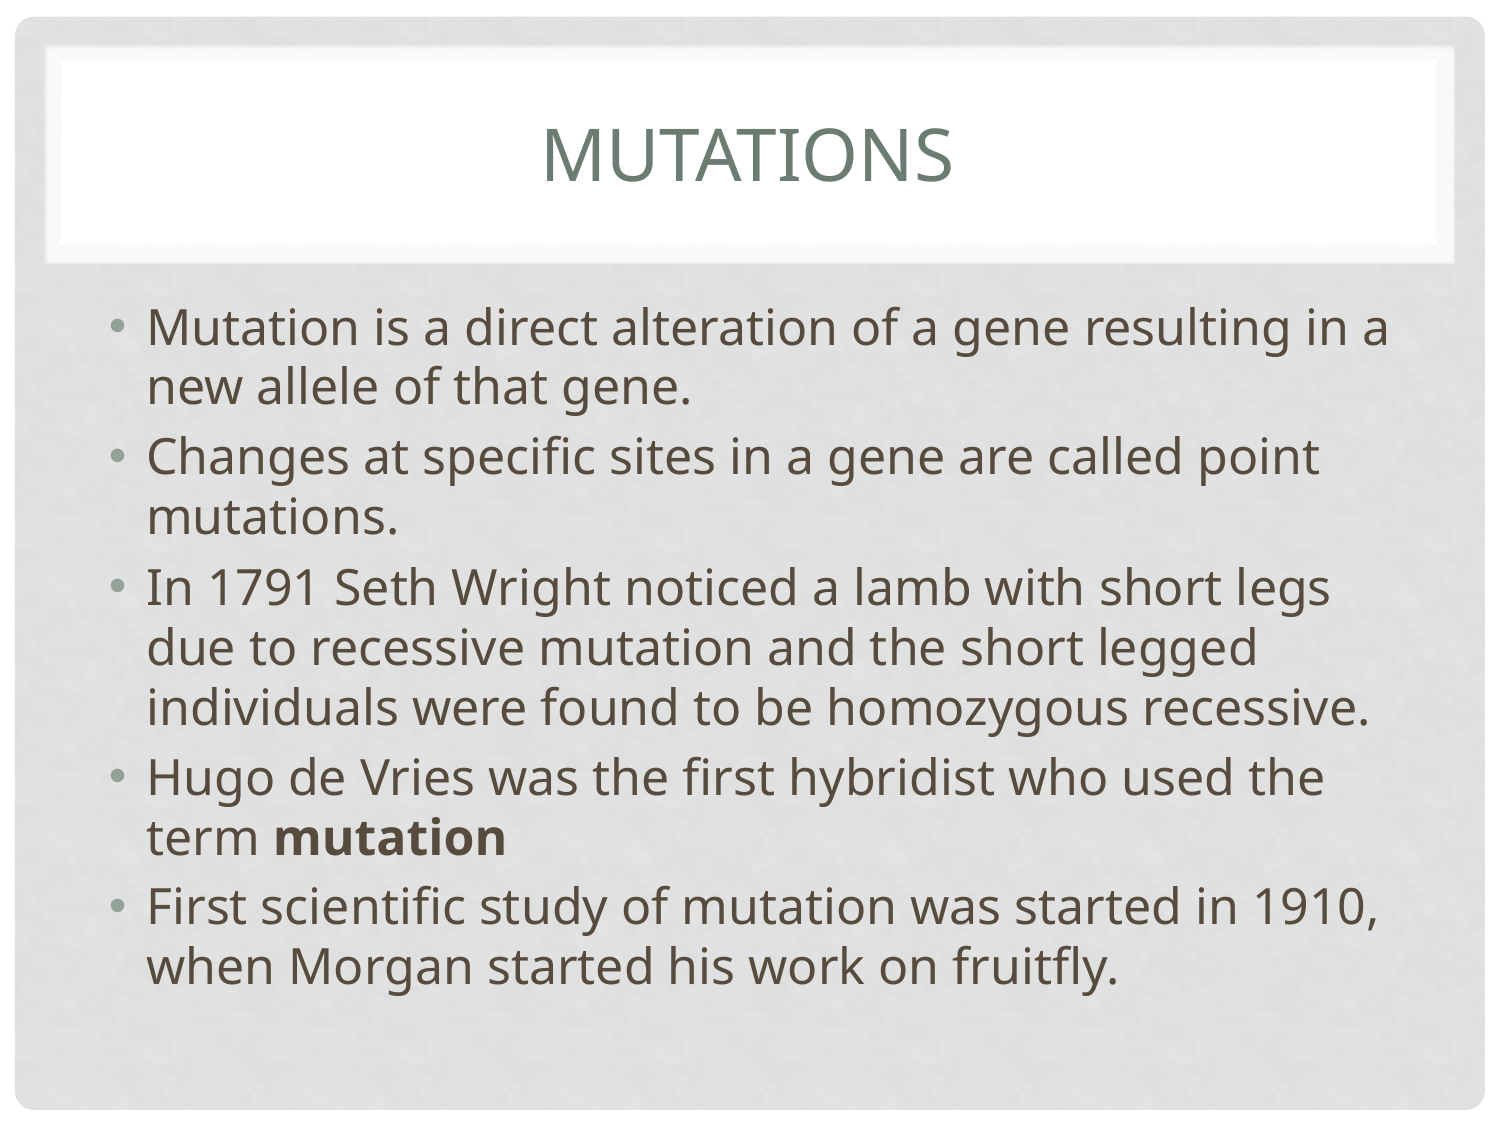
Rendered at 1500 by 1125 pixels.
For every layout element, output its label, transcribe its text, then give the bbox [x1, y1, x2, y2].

list Mutation is a direct alteration of a gene resulting in a new allele of that gene. Changes at specific sites in a gene are called point mutations. In 1791 Seth Wright noticed a lamb with short legs due to recessive mutation and the short legged individuals were found to be homozygous recessive. Hugo de Vries was the first hybridist who used the term mutation First scientific study of mutation was started in 1910, when Morgan started his work on fruitfly. [75, 287, 1425, 1005]
title MUTATIONS [69, 66, 1425, 238]
